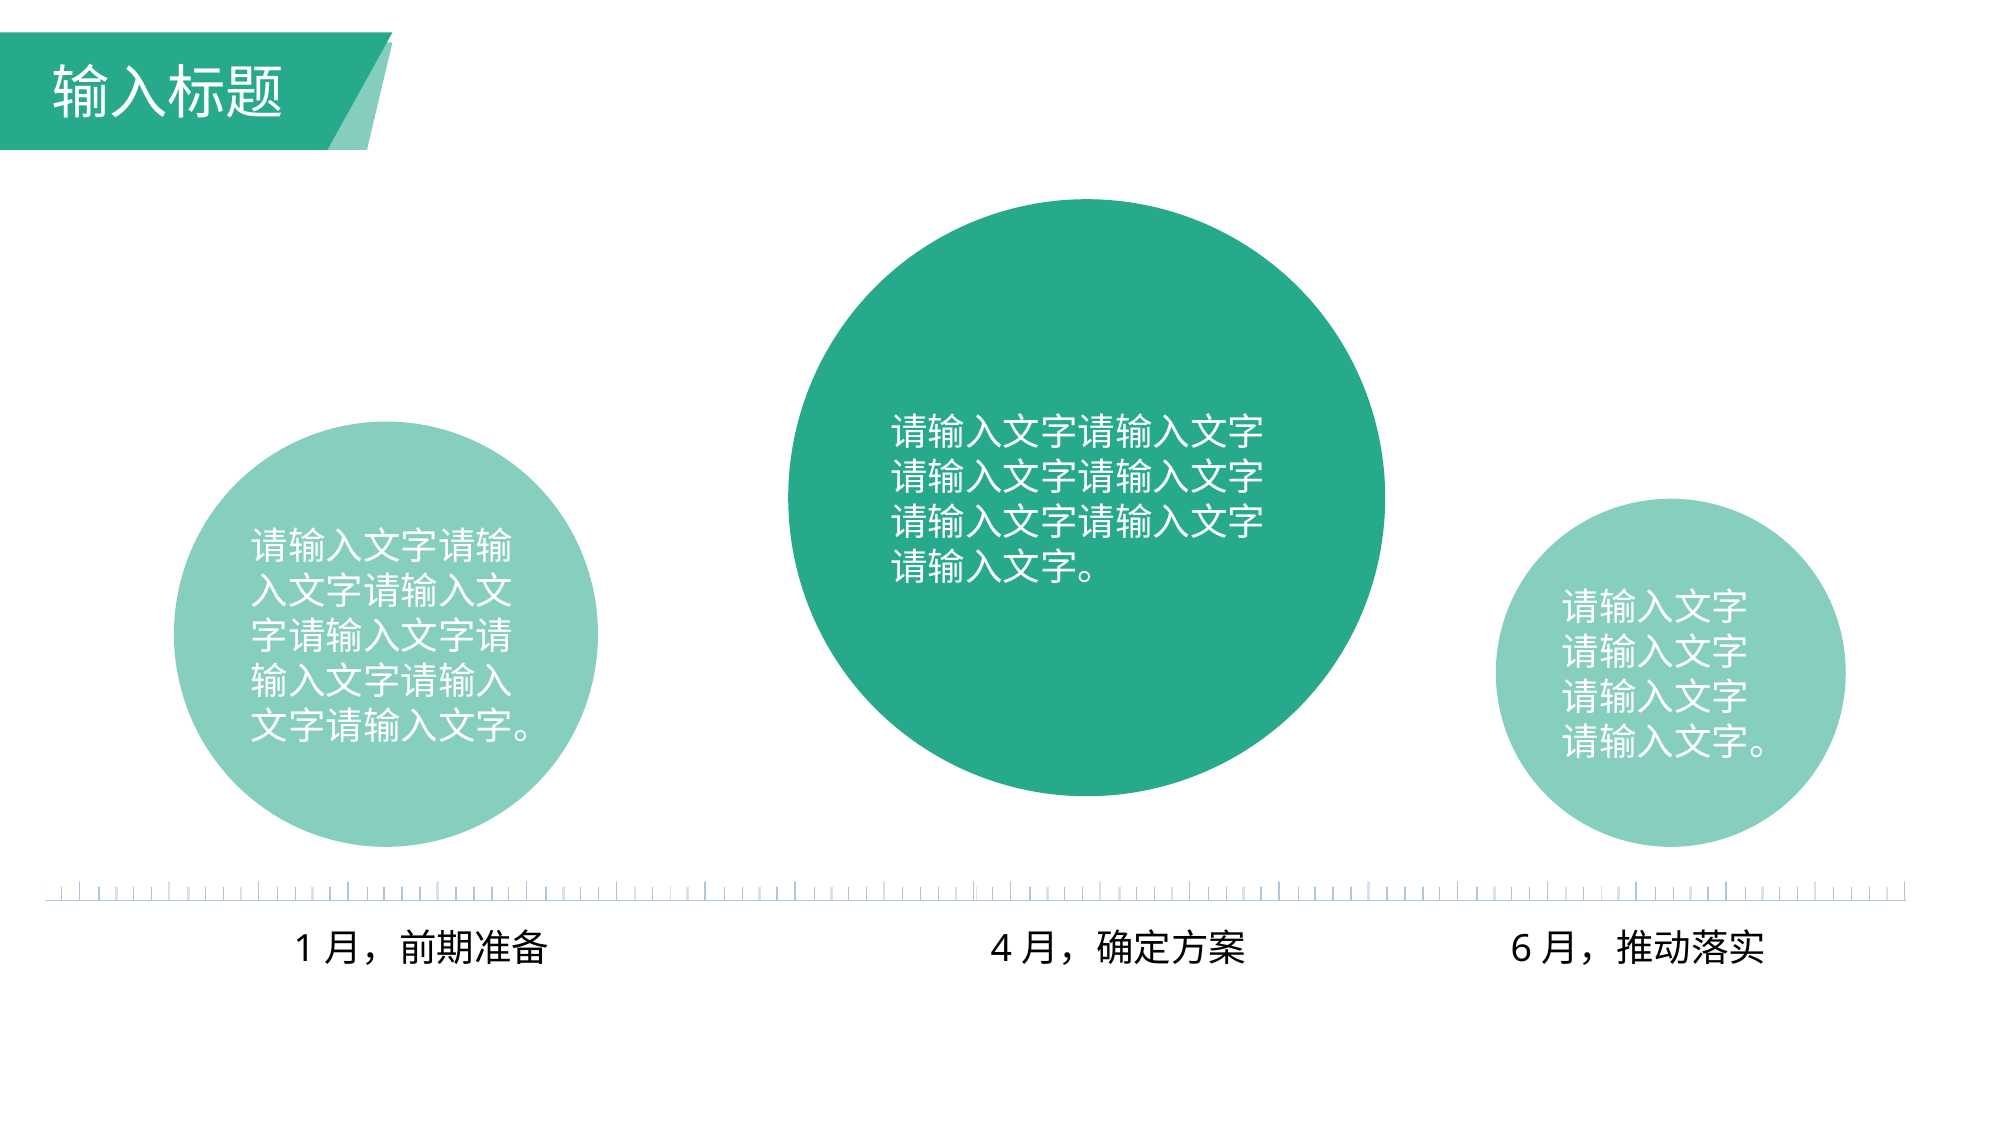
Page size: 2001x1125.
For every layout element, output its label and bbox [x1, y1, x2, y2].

text_box [0, 32, 393, 150]
text_box [45, 199, 1910, 1001]
